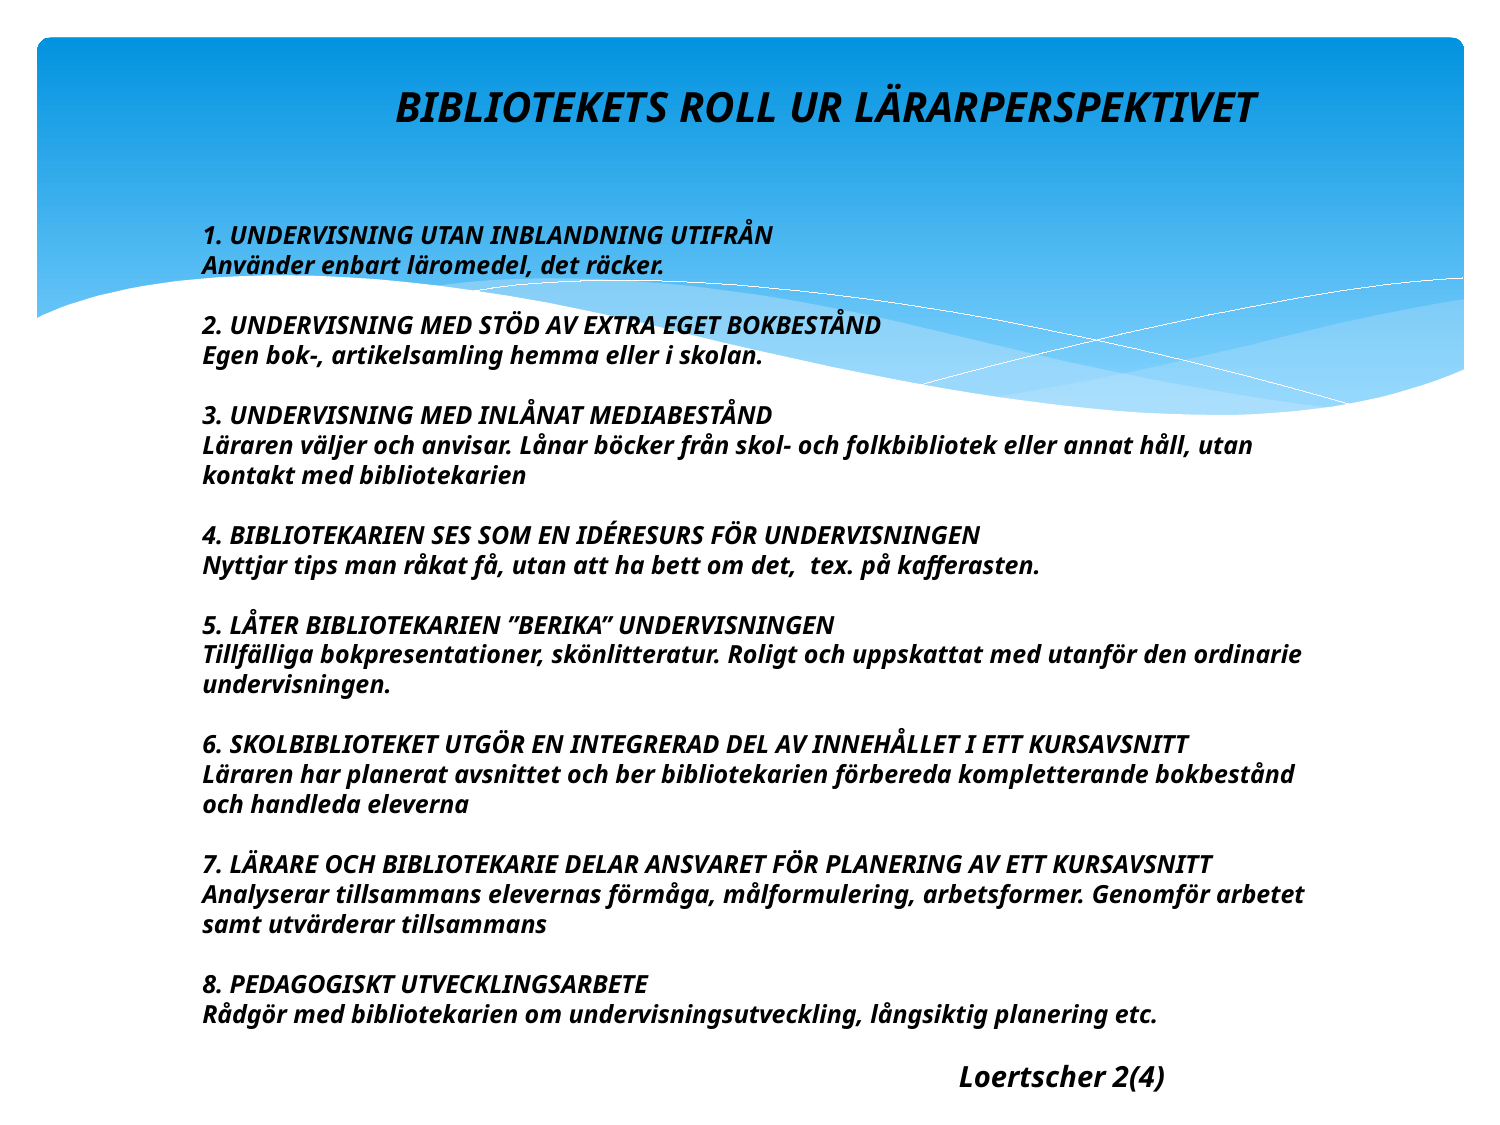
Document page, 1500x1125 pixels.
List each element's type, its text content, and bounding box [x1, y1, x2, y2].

title BIBLIOTEKETS ROLL UR LÄRARPERSPEKTIVET [187, 37, 1466, 225]
text_box 1. UNDERVISNING UTAN INBLANDNING UTIFRÅN Använder enbart läromedel, det räcker. 2. UNDERVISNING MED STÖD AV EXTRA EGET BOKBESTÅND Egen bok-, artikelsamling hemma eller i skolan. 3. UNDERVISNING MED INLÅNAT MEDIABESTÅND Läraren väljer och anvisar. Lånar böcker från skol- och folkbibliotek eller annat håll, utan kontakt med bibliotekarien 4. BIBLIOTEKARIEN SES SOM EN IDÉRESURS FÖR UNDERVISNINGEN Nyttjar tips man råkat få, utan att ha bett om det, tex. på kafferasten. 5. LÅTER BIBLIOTEKARIEN ”BERIKA” UNDERVISNINGEN Tillfälliga bokpresentationer, skönlitteratur. Roligt och uppskattat med utanför den ordinarie undervisningen. 6. SKOLBIBLIOTEKET UTGÖR EN INTEGRERAD DEL AV INNEHÅLLET I ETT KURSAVSNITT Läraren har planerat avsnittet och ber bibliotekarien förbereda kompletterande bokbestånd och handleda eleverna 7. LÄRARE OCH BIBLIOTEKARIE DELAR ANSVARET FÖR PLANERING AV ETT KURSAVSNITT Analyserar tillsammans elevernas förmåga, målformulering, arbetsformer. Genomför arbetet samt utvärderar tillsammans 8. PEDAGOGISKT UTVECKLINGSARBETE Rådgör med bibliotekarien om undervisningsutveckling, långsiktig planering etc. Loertscher 2(4) [187, 212, 1350, 1125]
